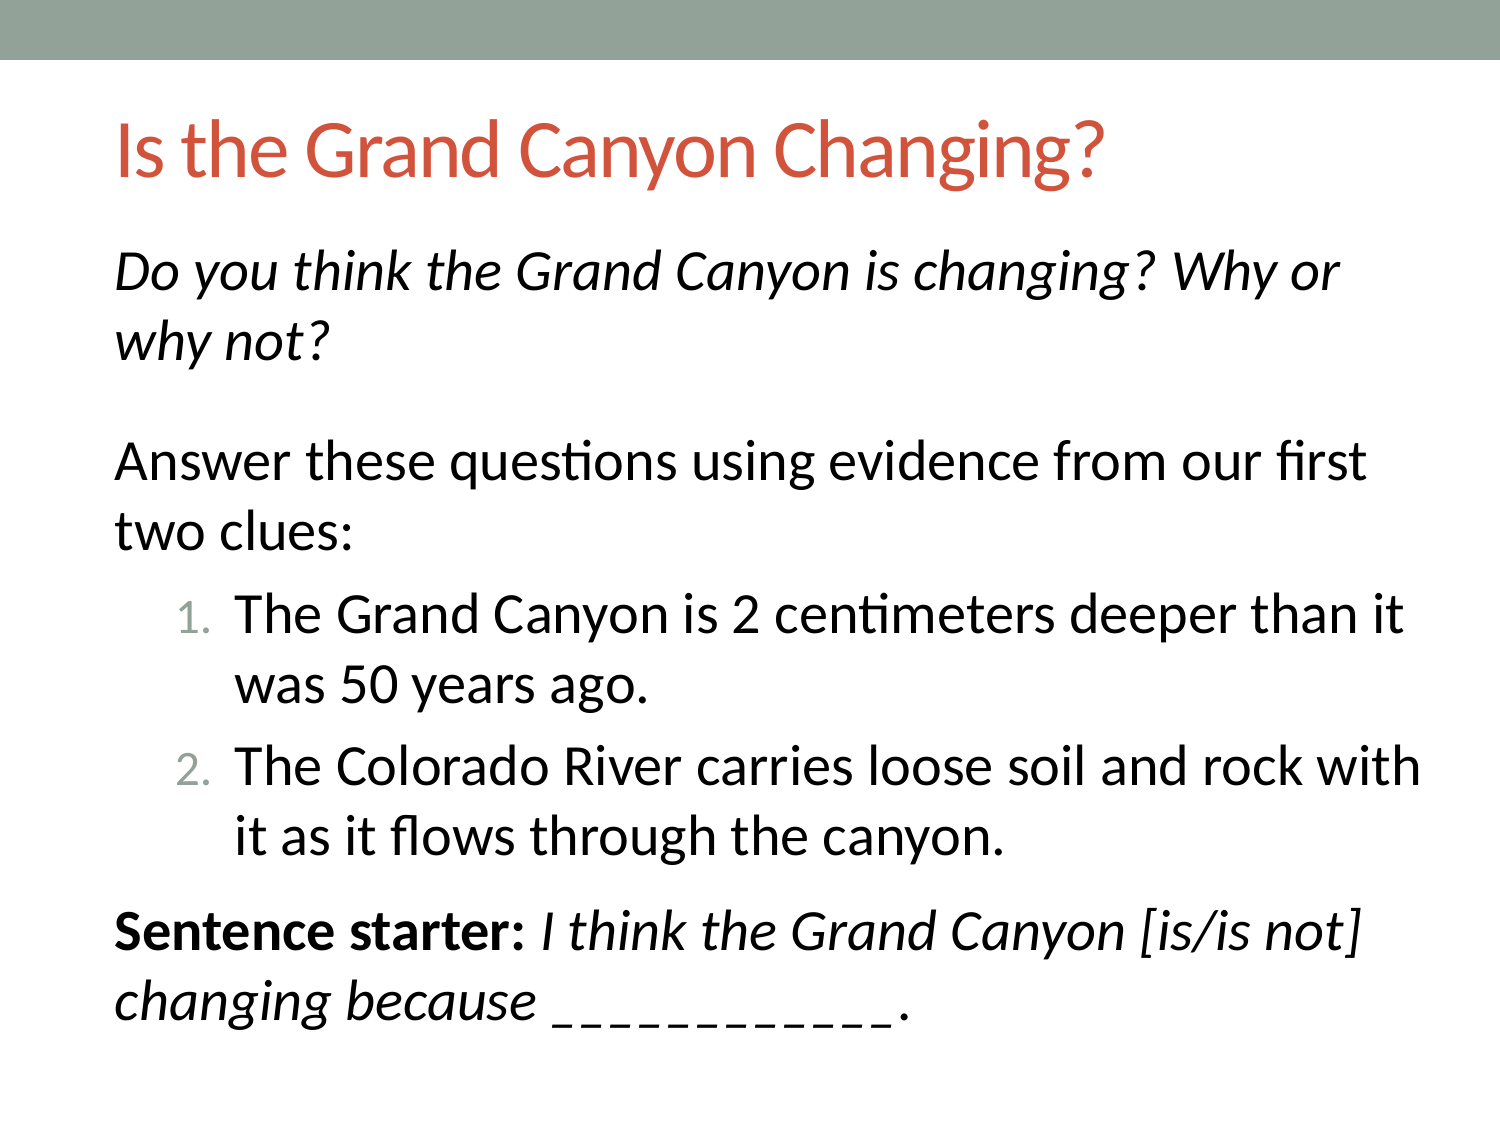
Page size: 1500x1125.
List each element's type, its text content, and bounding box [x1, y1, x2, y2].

title Is the Grand Canyon Changing? [99, 62, 1425, 224]
list Do you think the Grand Canyon is changing? Why or why not? Answer these questions using evidence from our first two clues: The Grand Canyon is 2 centimeters deeper than it was 50 years ago. The Colorado River carries loose soil and rock with it as it flows through the canyon. Sentence starter: I think the Grand Canyon [is/is not] changing because ____________. [99, 224, 1450, 1063]
